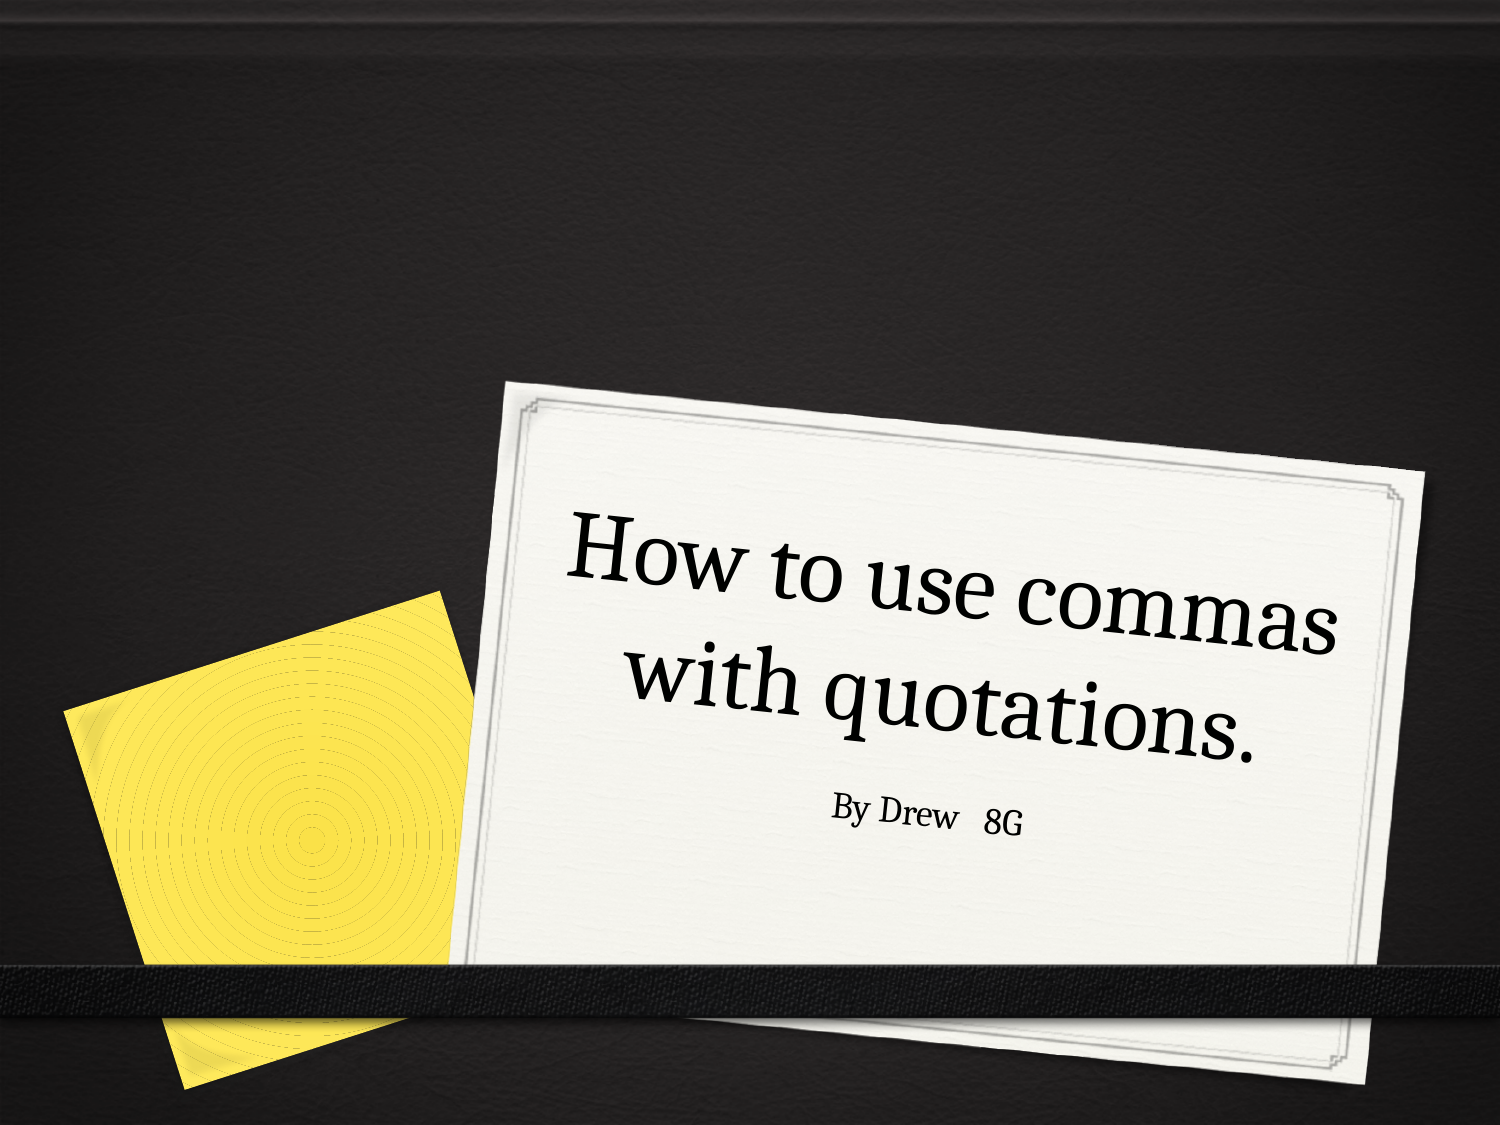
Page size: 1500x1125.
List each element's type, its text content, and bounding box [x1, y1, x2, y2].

title How to use commas with quotations. [512, 421, 1392, 802]
subtitle By Drew 8G [518, 740, 1326, 994]
picture [0, 379, 1500, 1102]
picture [69, 693, 157, 788]
